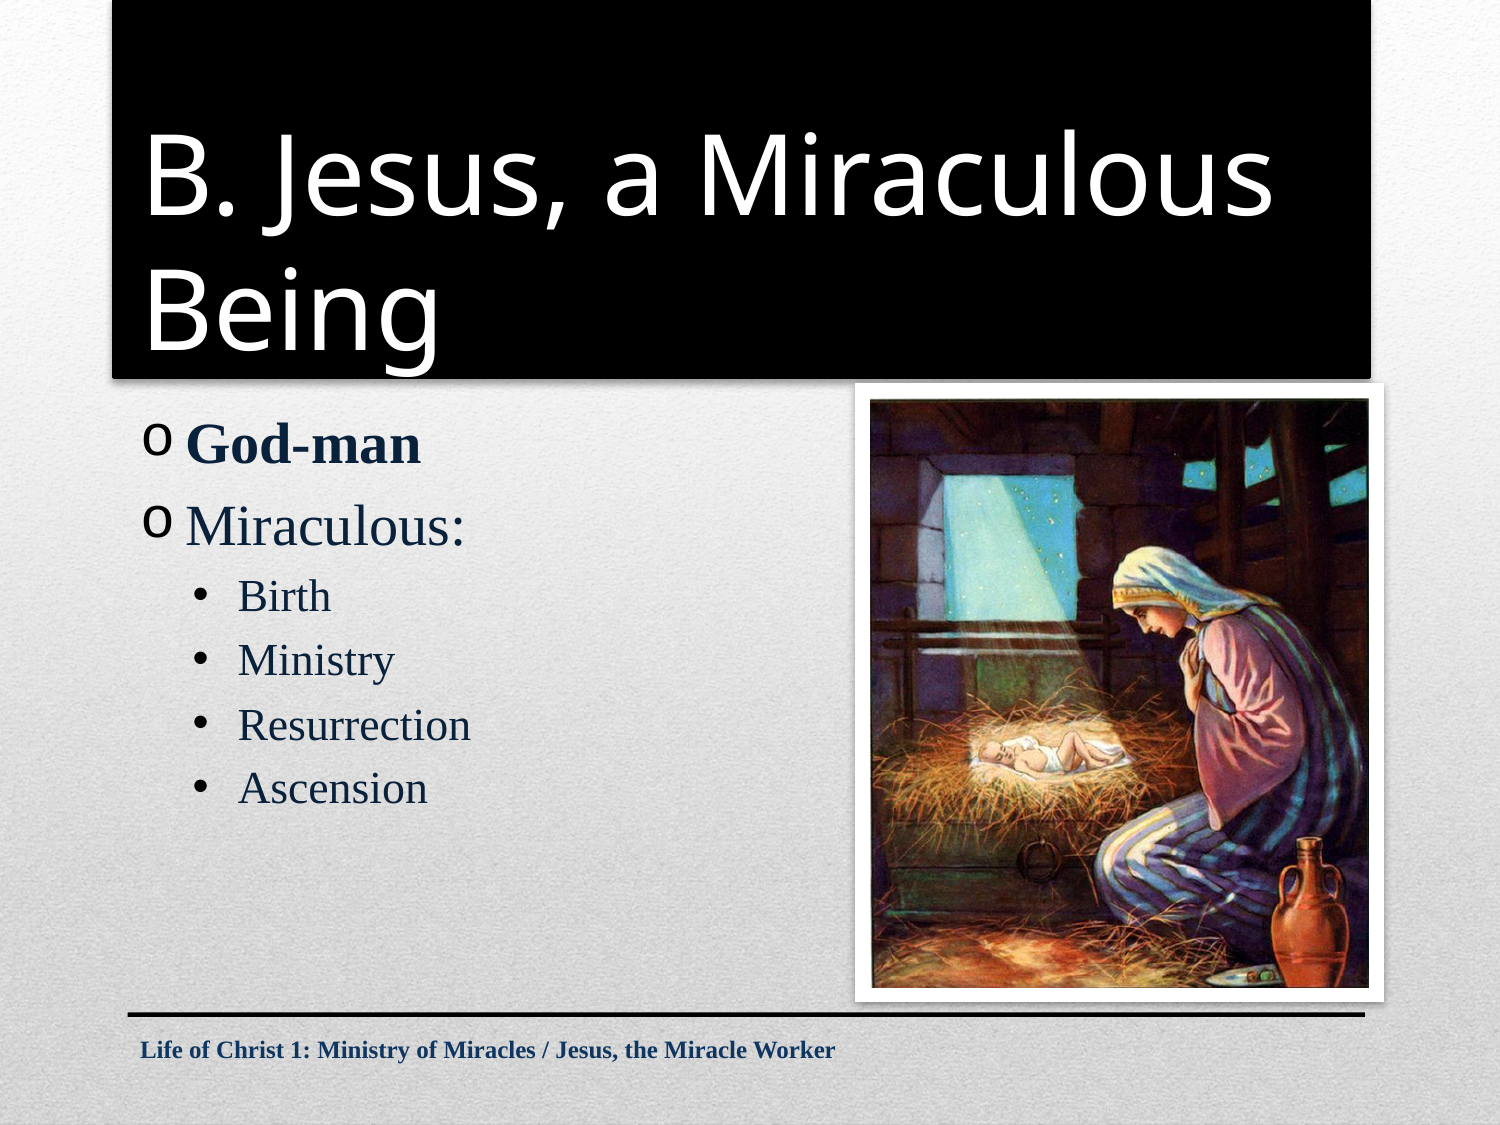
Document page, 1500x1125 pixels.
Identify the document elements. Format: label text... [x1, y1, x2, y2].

list God-man Miraculous: Birth Ministry Resurrection Ascension [125, 397, 850, 988]
text_box [112, 0, 1371, 379]
picture [869, 397, 1371, 989]
title B. Jesus, a Miraculous Being [125, 65, 1370, 381]
footer Life of Christ 1: Ministry of Miracles / Jesus, the Miracle Worker [125, 1018, 925, 1079]
